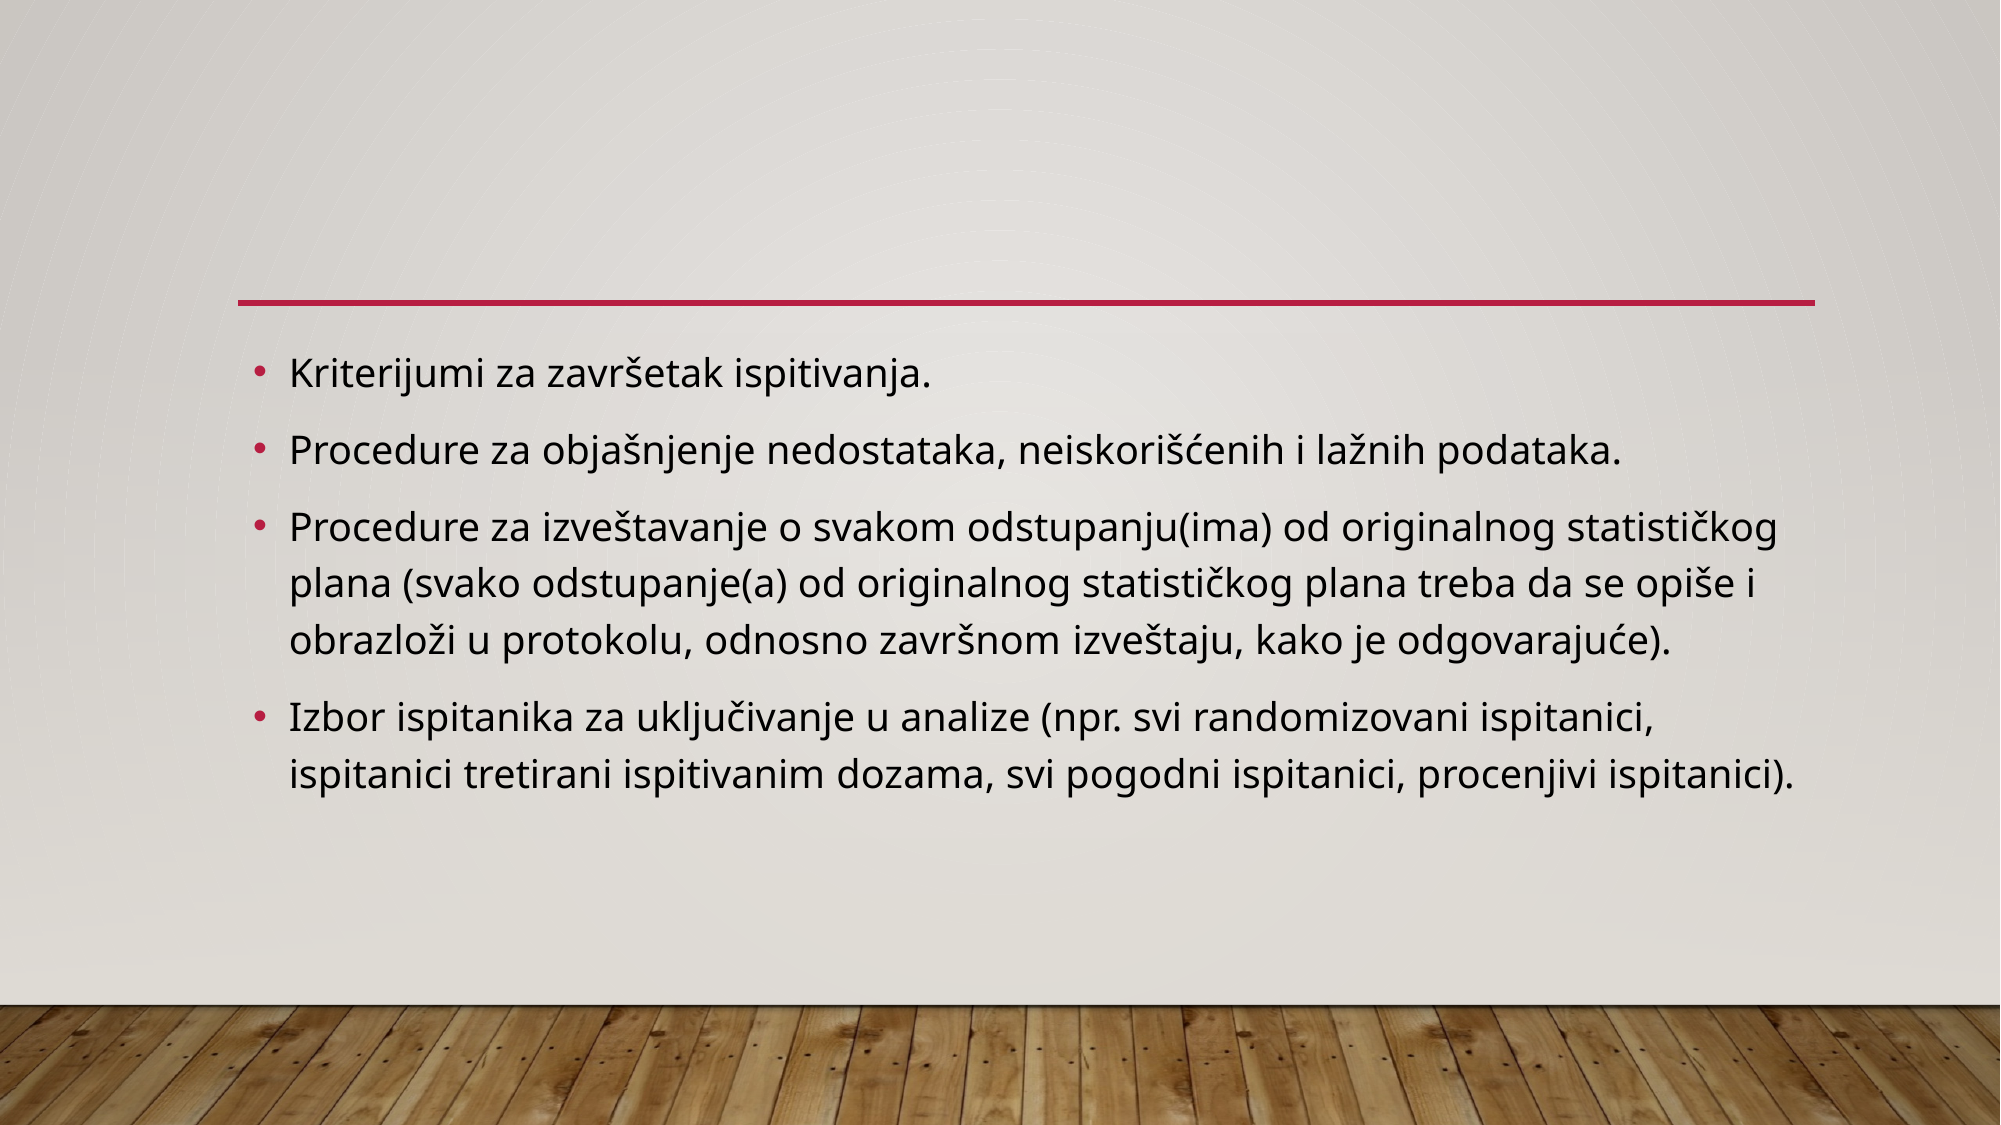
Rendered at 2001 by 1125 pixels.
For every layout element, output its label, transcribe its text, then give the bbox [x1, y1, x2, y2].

list Kriterijumi za završetak ispitivanja. Procedure za objašnjenje nedostataka, neiskorišćenih i lažnih podataka. Procedure za izveštavanje o svakom odstupanju(ima) od originalnog statističkog plana (svako odstupanje(a) od originalnog statističkog plana treba da se opiše i obrazloži u protokolu, odnosno završnom izveštaju, kako je odgovarajuće). Izbor ispitanika za uključivanje u analize (npr. svi randomizovani ispitanici, ispitanici tretirani ispitivanim dozama, svi pogodni ispitanici, procenjivi ispitanici). [238, 330, 1814, 897]
picture [0, 1005, 2000, 1125]
